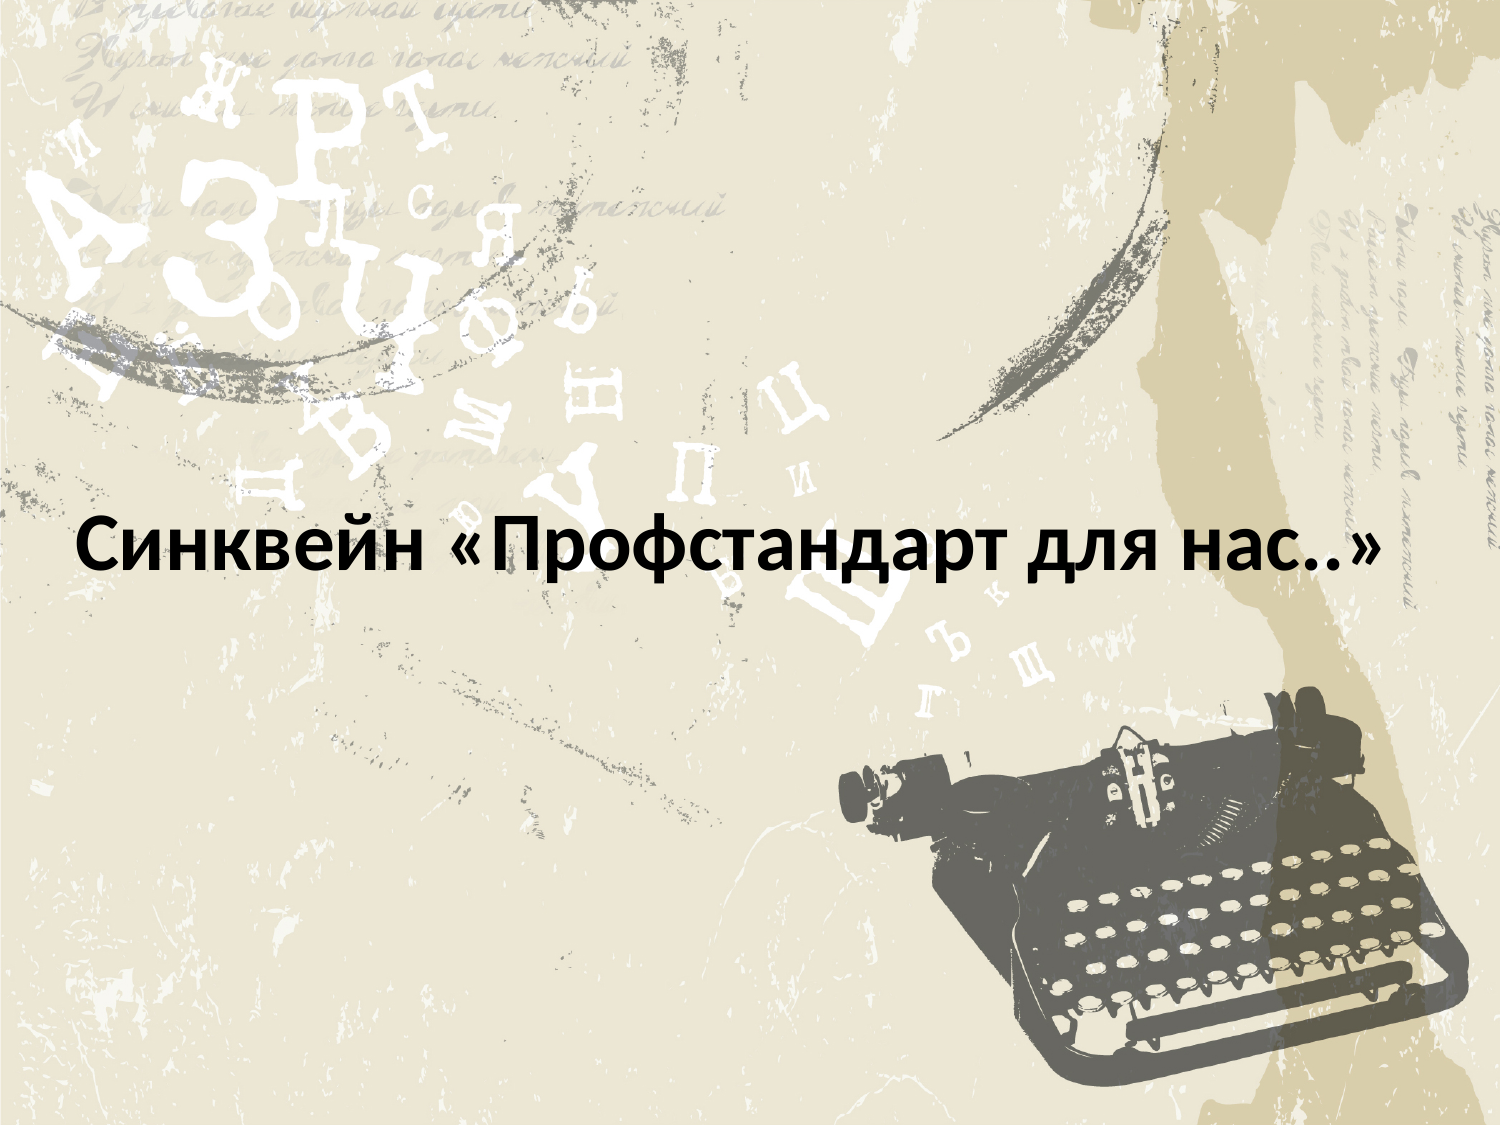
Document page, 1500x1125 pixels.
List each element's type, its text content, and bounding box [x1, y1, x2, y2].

picture [0, 0, 1500, 1125]
text_box Синквейн «Профстандарт для нас..» [60, 479, 1406, 595]
